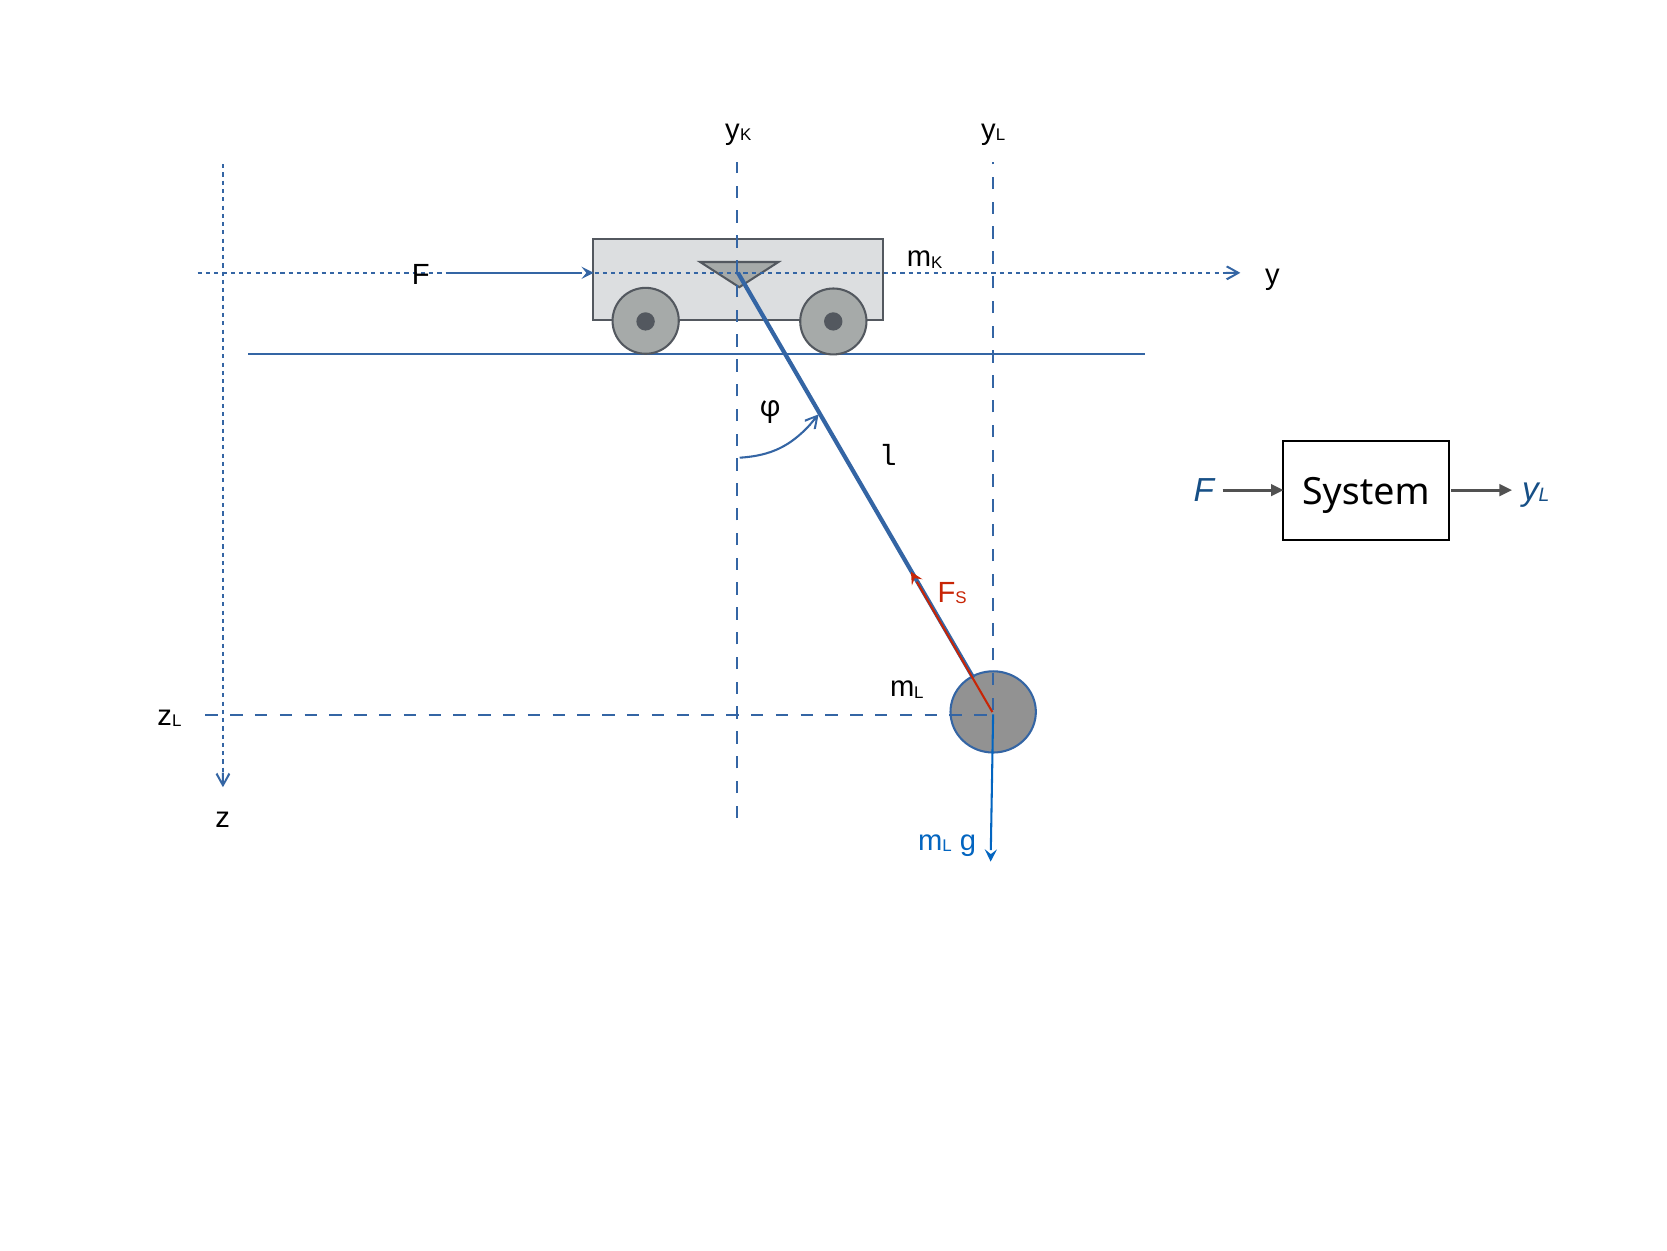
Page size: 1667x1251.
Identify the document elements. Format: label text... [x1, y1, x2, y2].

text_box yL [1499, 460, 1572, 520]
text_box [636, 312, 655, 331]
text_box FS [911, 540, 994, 642]
text_box [800, 288, 867, 355]
text_box mL [878, 650, 936, 721]
text_box [989, 849, 998, 862]
text_box φ [759, 386, 782, 422]
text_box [1282, 440, 1450, 540]
text_box [612, 287, 679, 354]
text_box yL [964, 103, 1022, 152]
text_box [950, 671, 1036, 753]
text_box F [1167, 461, 1240, 521]
text_box F [401, 248, 441, 297]
text_box yK [709, 103, 767, 152]
text_box [700, 261, 779, 288]
text_box mK [896, 220, 953, 291]
text_box [824, 312, 843, 331]
text_box y [1244, 248, 1301, 297]
text_box z [194, 791, 252, 840]
text_box [215, 768, 231, 788]
text_box zL [141, 689, 198, 738]
text_box mL g [906, 787, 989, 890]
text_box l [868, 429, 908, 478]
text_box [581, 266, 594, 280]
text_box [593, 239, 883, 321]
text_box [739, 414, 819, 458]
text_box [1222, 483, 1277, 497]
